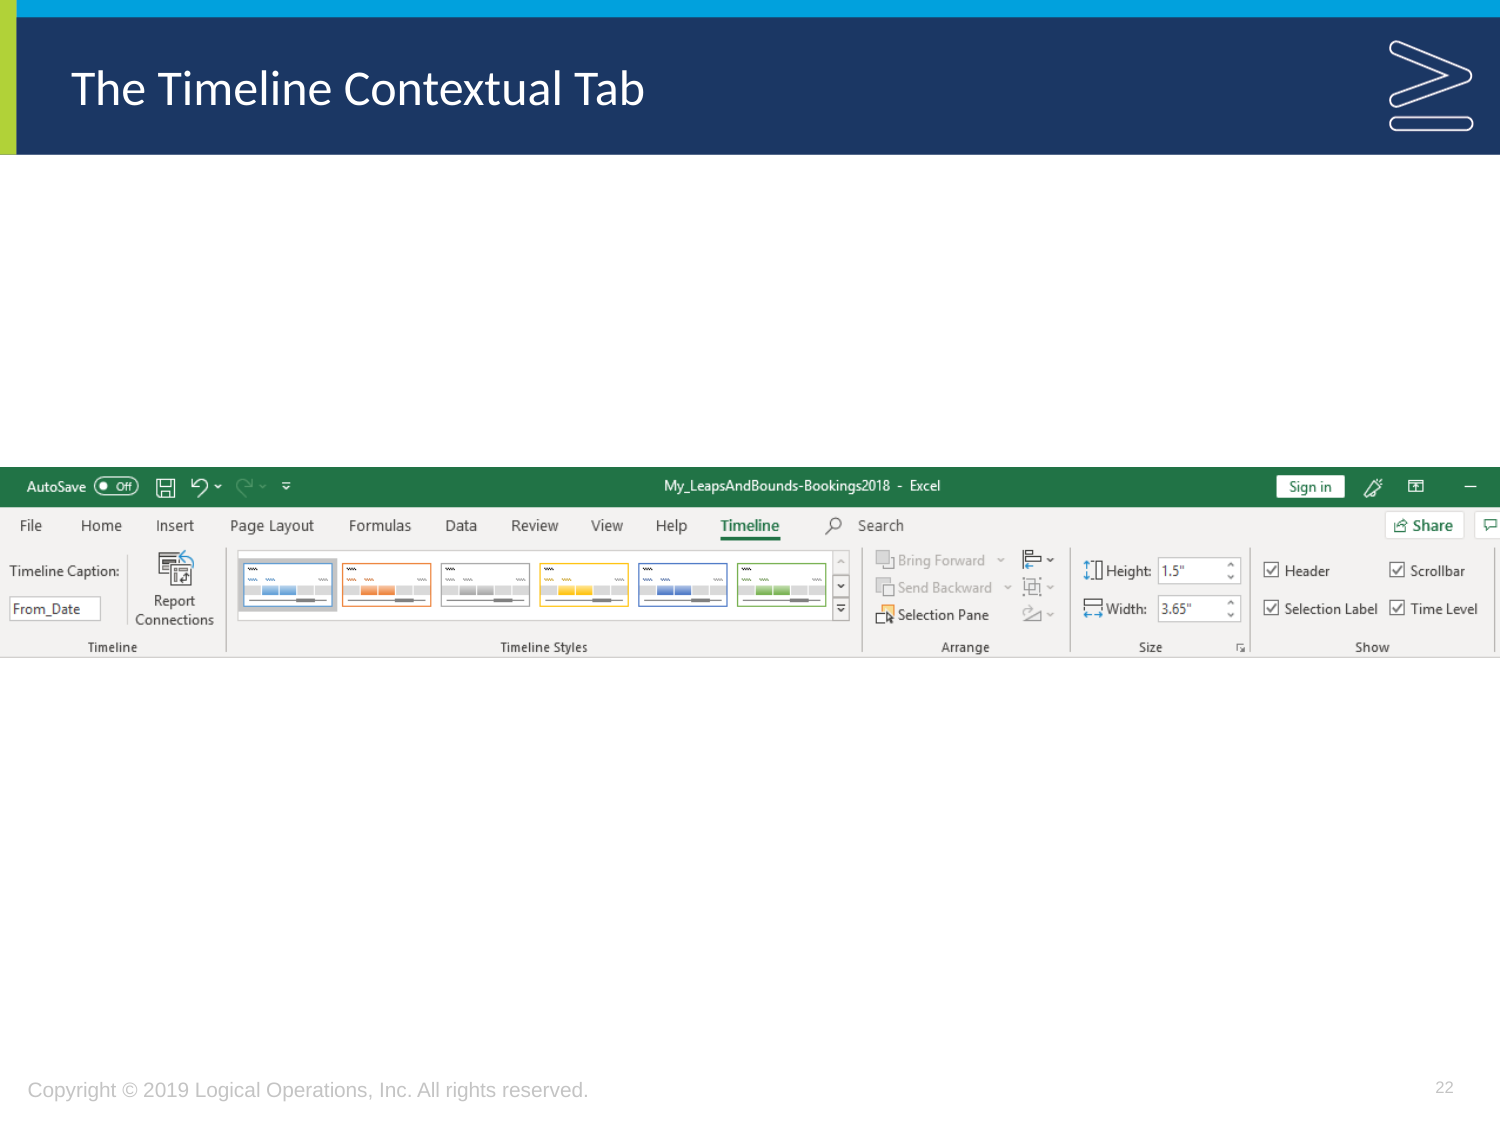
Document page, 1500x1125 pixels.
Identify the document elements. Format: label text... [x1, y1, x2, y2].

picture [0, 467, 1500, 658]
picture [1350, 18, 1500, 155]
title The Timeline Contextual Tab [56, 16, 1350, 155]
picture [0, 0, 56, 155]
slide_number 22 [1118, 1057, 1469, 1118]
